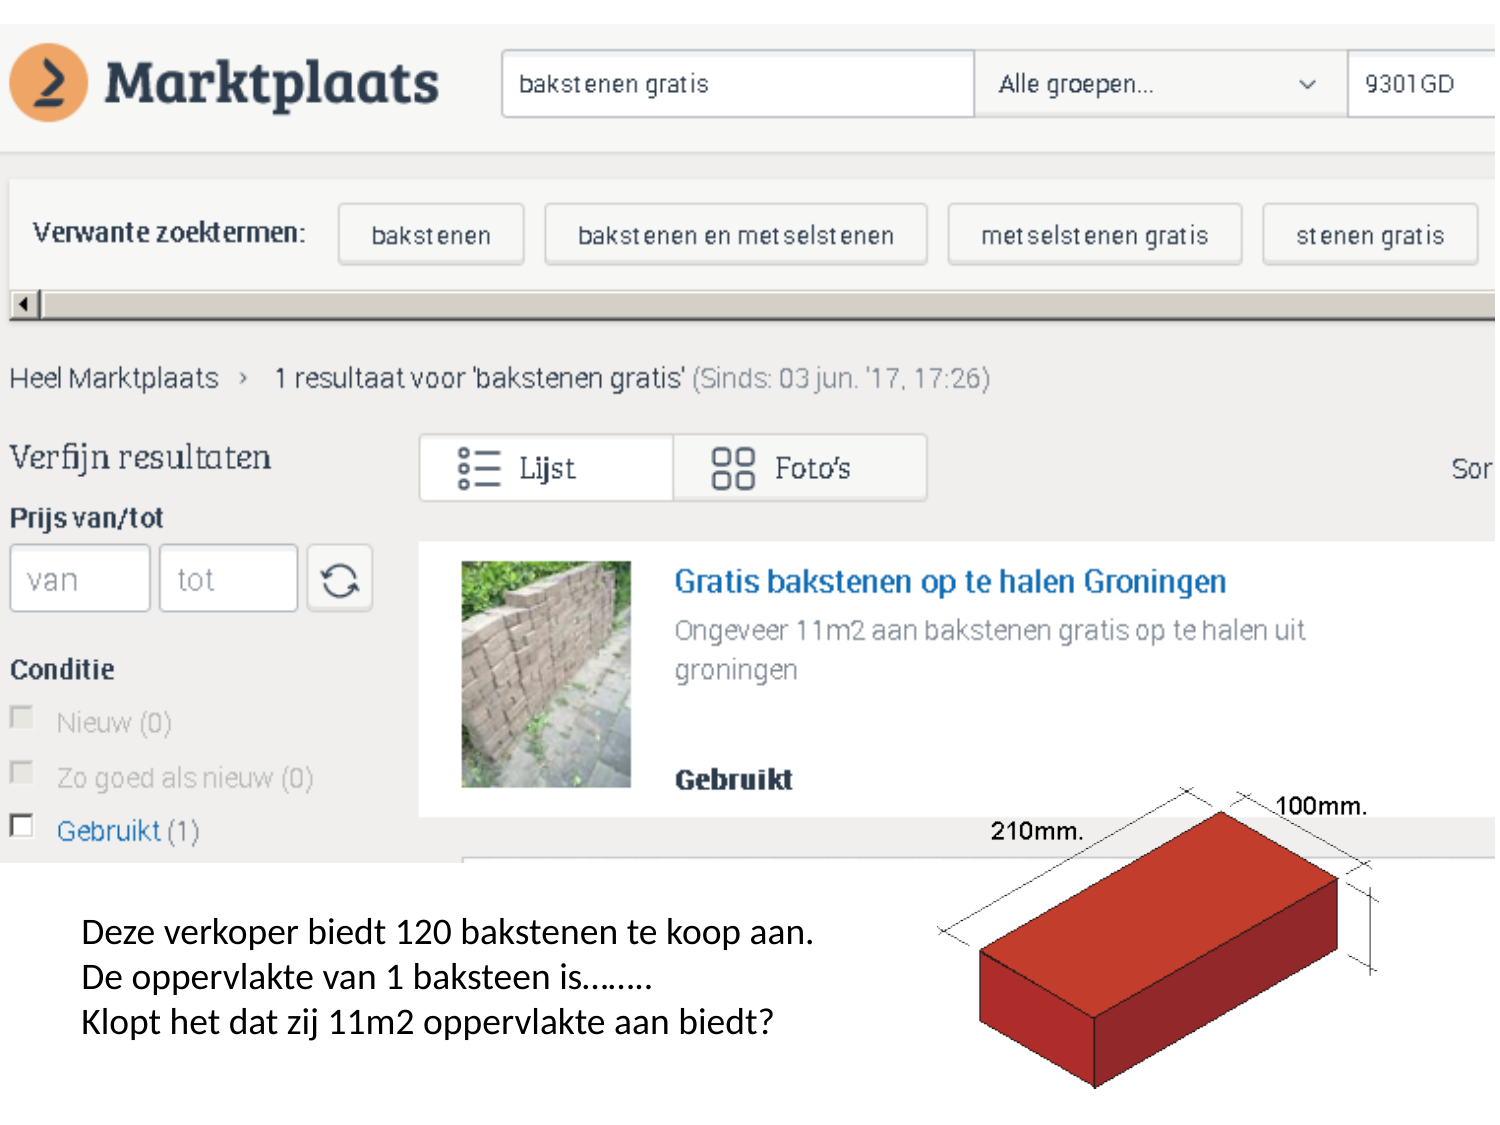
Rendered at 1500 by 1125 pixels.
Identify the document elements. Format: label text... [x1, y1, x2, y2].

picture [0, 24, 1495, 1090]
text_box Deze verkoper biedt 120 bakstenen te koop aan. De oppervlakte van 1 baksteen is…….. Klopt het dat zij 11m2 oppervlakte aan biedt? [66, 899, 840, 1050]
